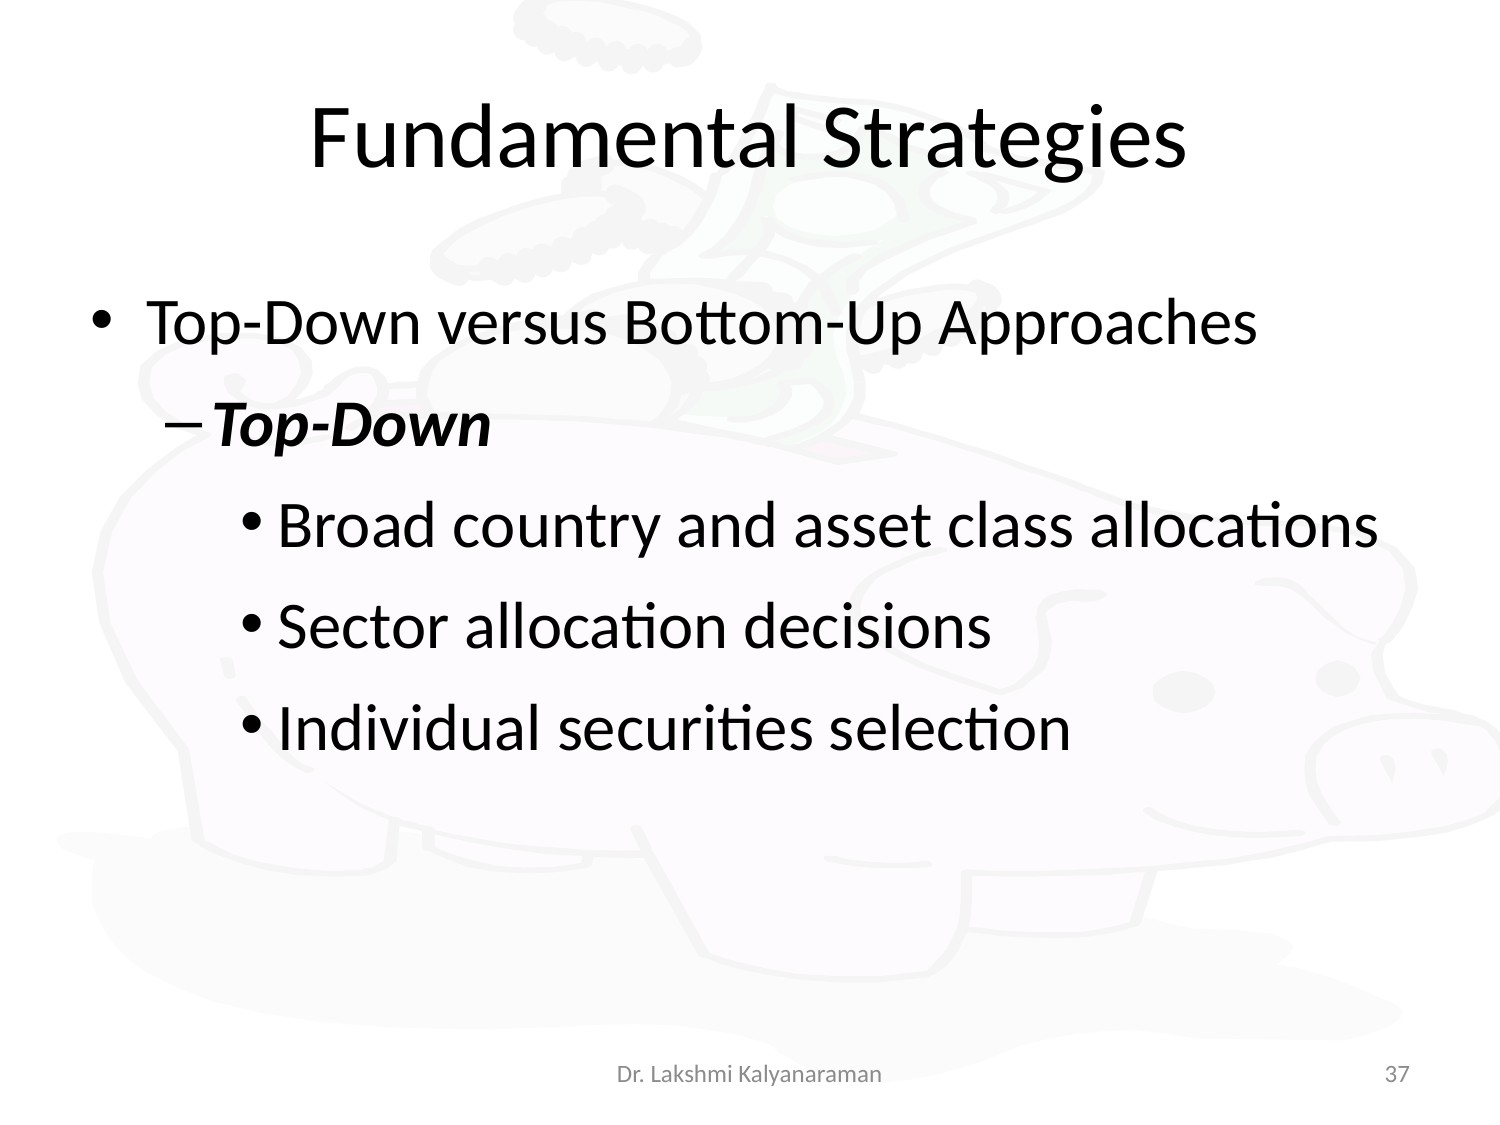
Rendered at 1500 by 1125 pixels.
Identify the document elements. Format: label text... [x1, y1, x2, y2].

title Fundamental Strategies [0, 66, 1500, 197]
list Top-Down versus Bottom-Up Approaches Top-Down Broad country and asset class allocations Sector allocation decisions Individual securities selection [75, 262, 1425, 1005]
footer Dr. Lakshmi Kalyanaraman [512, 1042, 988, 1103]
slide_number 37 [1074, 1042, 1425, 1103]
